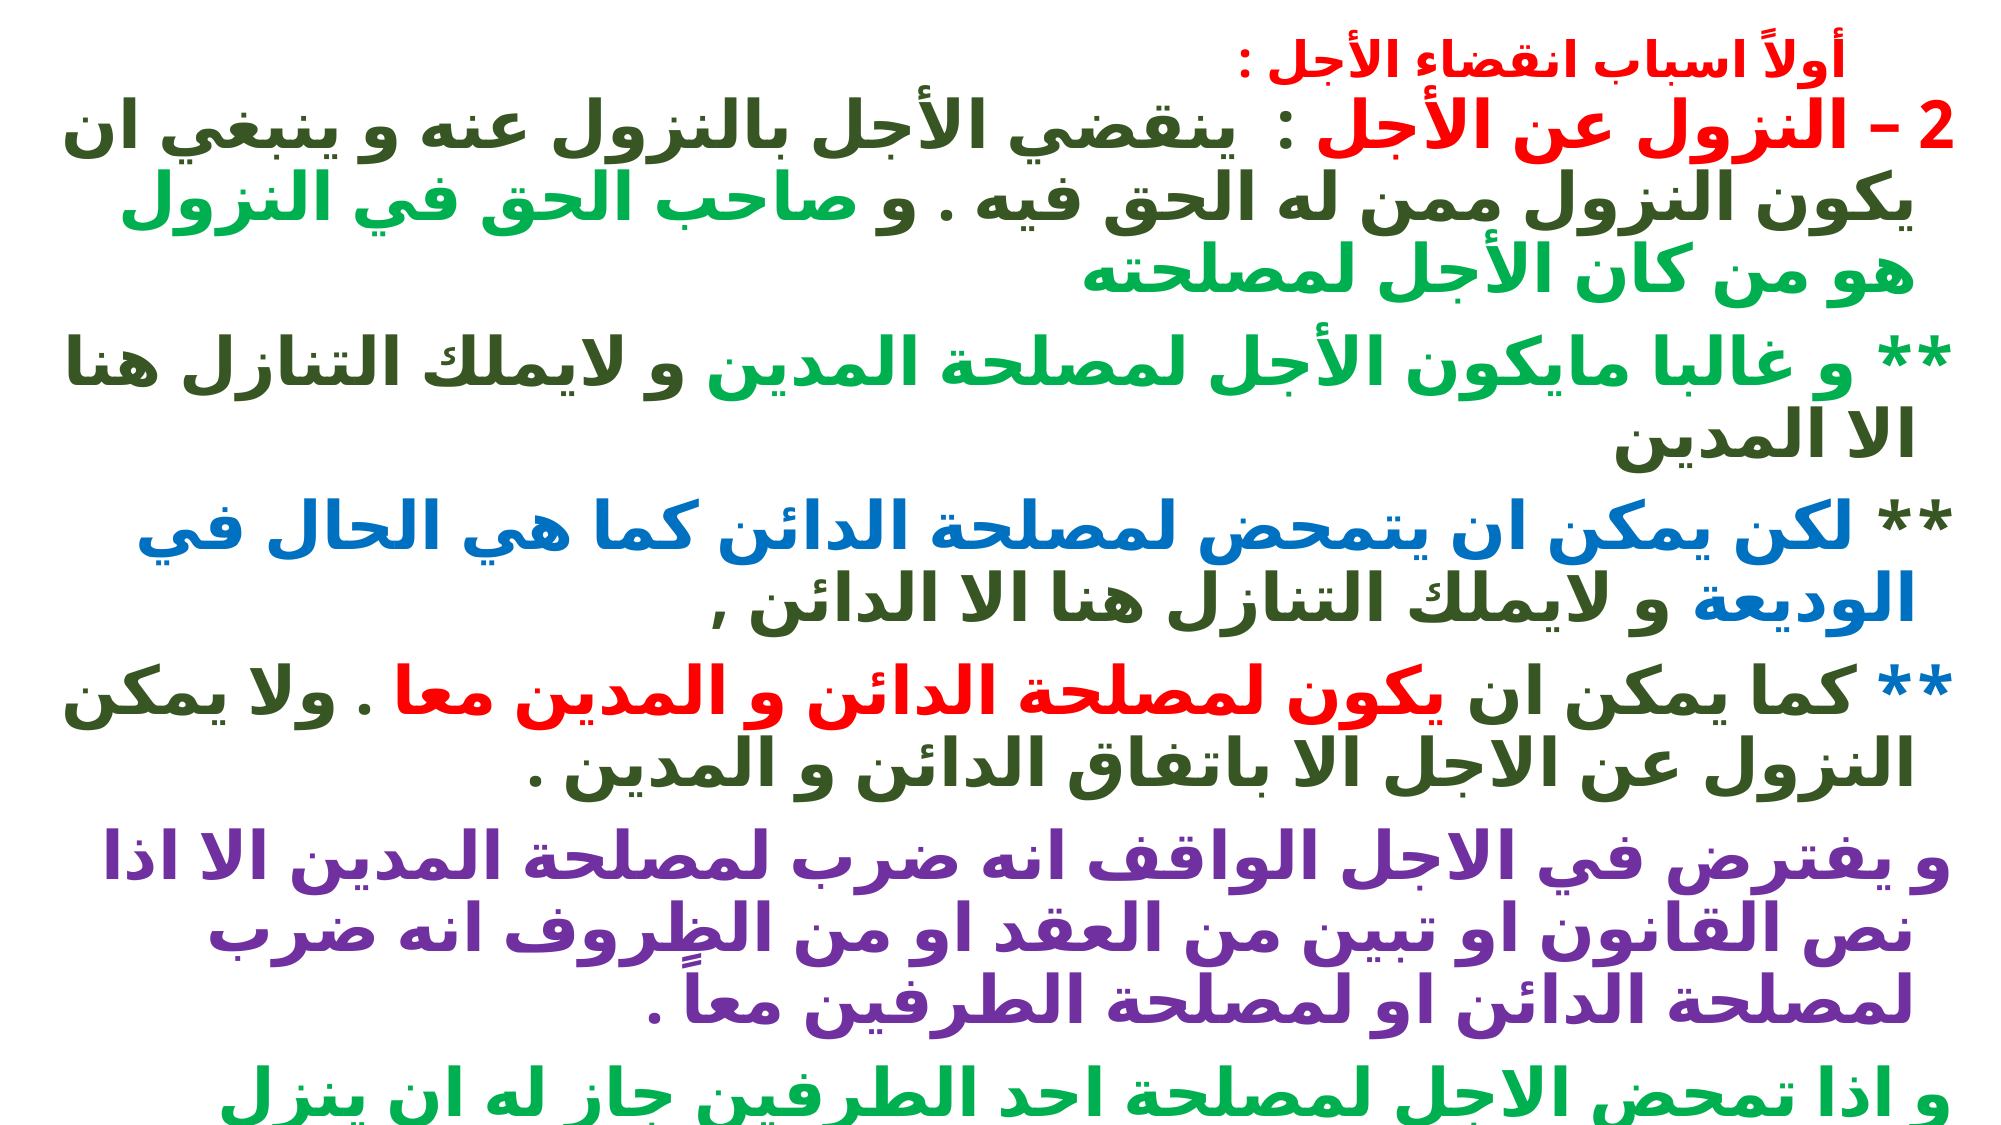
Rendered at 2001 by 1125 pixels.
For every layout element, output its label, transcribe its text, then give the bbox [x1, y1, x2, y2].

title أولاً اسباب انقضاء الأجل : [137, 28, 1863, 83]
list 2 – النزول عن الأجل : ينقضي الأجل بالنزول عنه و ينبغي ان يكون النزول ممن له الحق فيه . و صاحب الحق في النزول هو من كان الأجل لمصلحته ** و غالبا مايكون الأجل لمصلحة المدين و لايملك التنازل هنا الا المدين ** لكن يمكن ان يتمحض لمصلحة الدائن كما هي الحال في الوديعة و لايملك التنازل هنا الا الدائن , ** كما يمكن ان يكون لمصلحة الدائن و المدين معا . ولا يمكن النزول عن الاجل الا باتفاق الدائن و المدين . و يفترض في الاجل الواقف انه ضرب لمصلحة المدين الا اذا نص القانون او تبين من العقد او من الظروف انه ضرب لمصلحة الدائن او لمصلحة الطرفين معاً . و اذا تمحض الاجل لمصلحة احد الطرفين جاز له ان ينزل عنه . [43, 83, 1971, 1080]
